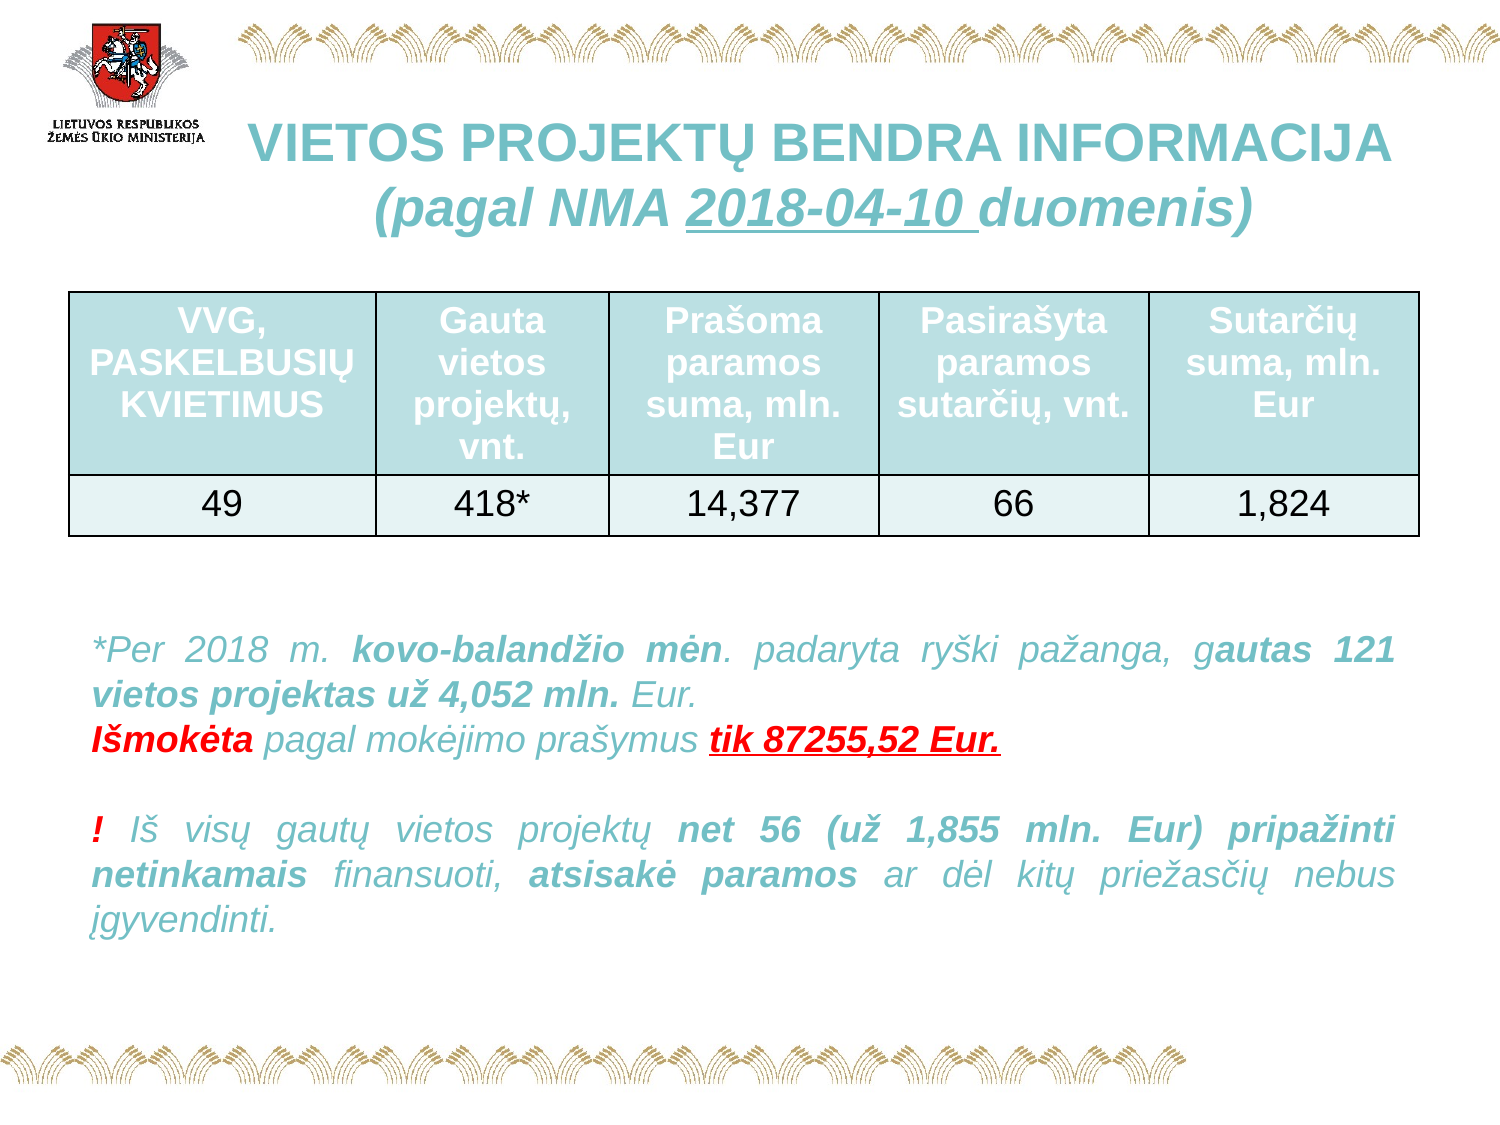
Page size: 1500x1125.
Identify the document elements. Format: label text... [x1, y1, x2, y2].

table_cell 66 [880, 476, 1148, 535]
table_cell 418* [377, 476, 608, 535]
table_header Prašoma paramos suma, mln. Eur [610, 293, 878, 474]
title VIETOS PROJEKTŲ BENDRA INFORMACIJA (pagal NMA 2018-04-10 duomenis) [146, 113, 1497, 232]
table_header Gauta vietos projektų, vnt. [377, 293, 608, 474]
table_cell 1,824 [1150, 476, 1418, 535]
table_header VVG, PASKELBUSIŲ KVIETIMUS [70, 293, 375, 474]
table_cell 14,377 [610, 476, 878, 535]
table_cell 49 [70, 476, 375, 535]
table_header Sutarčių suma, mln. Eur [1150, 293, 1418, 474]
picture [0, 0, 1500, 1125]
text_box *Per 2018 m. kovo-balandžio mėn. padaryta ryški pažanga, gautas 121 vietos projektas už 4,052 mln. Eur. Išmokėta pagal mokėjimo prašymus tik 87255,52 Eur. ! Iš visų gautų vietos projektų net 56 (už 1,855 mln. Eur) pripažinti netinkamais finansuoti, atsisakė paramos ar dėl kitų priežasčių nebus įgyvendinti. [76, 617, 1411, 993]
table_header Pasirašyta paramos sutarčių, vnt. [880, 293, 1148, 474]
